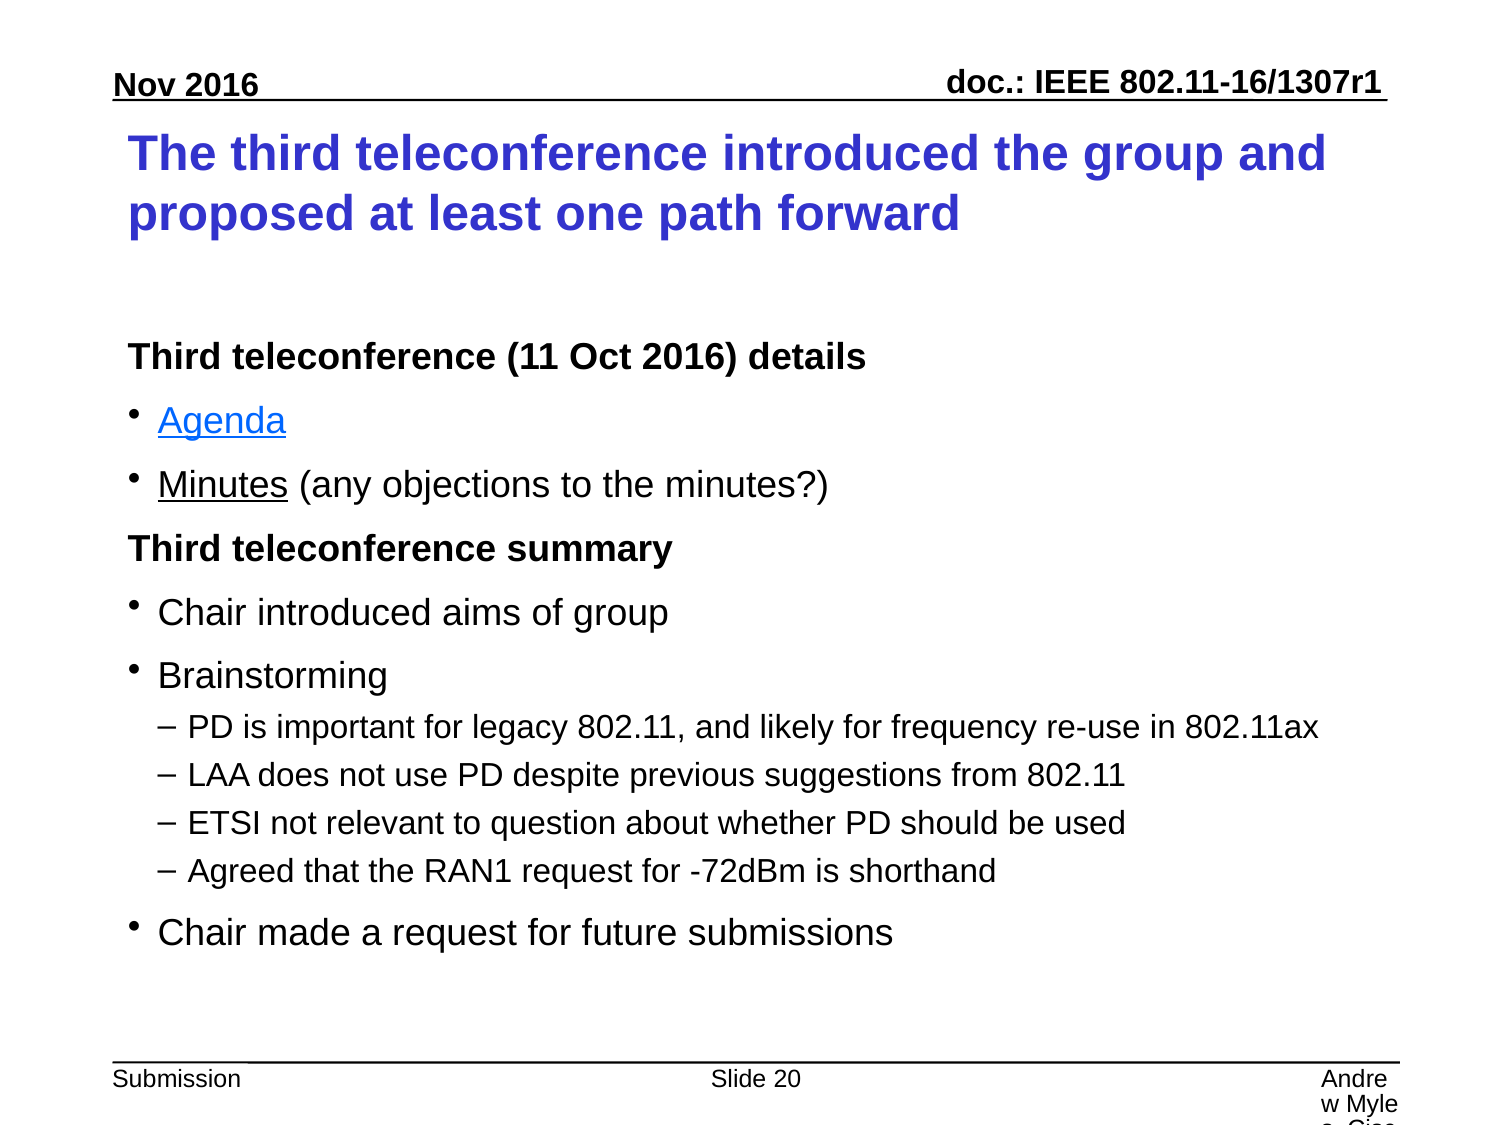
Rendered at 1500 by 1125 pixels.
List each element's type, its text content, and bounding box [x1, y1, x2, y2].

list Third teleconference (11 Oct 2016) details Agenda Minutes (any objections to the minutes?) Third teleconference summary Chair introduced aims of group Brainstorming PD is important for legacy 802.11, and likely for frequency re-use in 802.11ax LAA does not use PD despite previous suggestions from 802.11 ETSI not relevant to question about whether PD should be used Agreed that the RAN1 request for -72dBm is shorthand Chair made a request for future submissions [112, 324, 1388, 1000]
title The third teleconference introduced the group and proposed at least one path forward [112, 112, 1388, 288]
slide_number Slide 20 [709, 1061, 803, 1093]
footer Andrew Myles, Cisco [1320, 1061, 1402, 1093]
